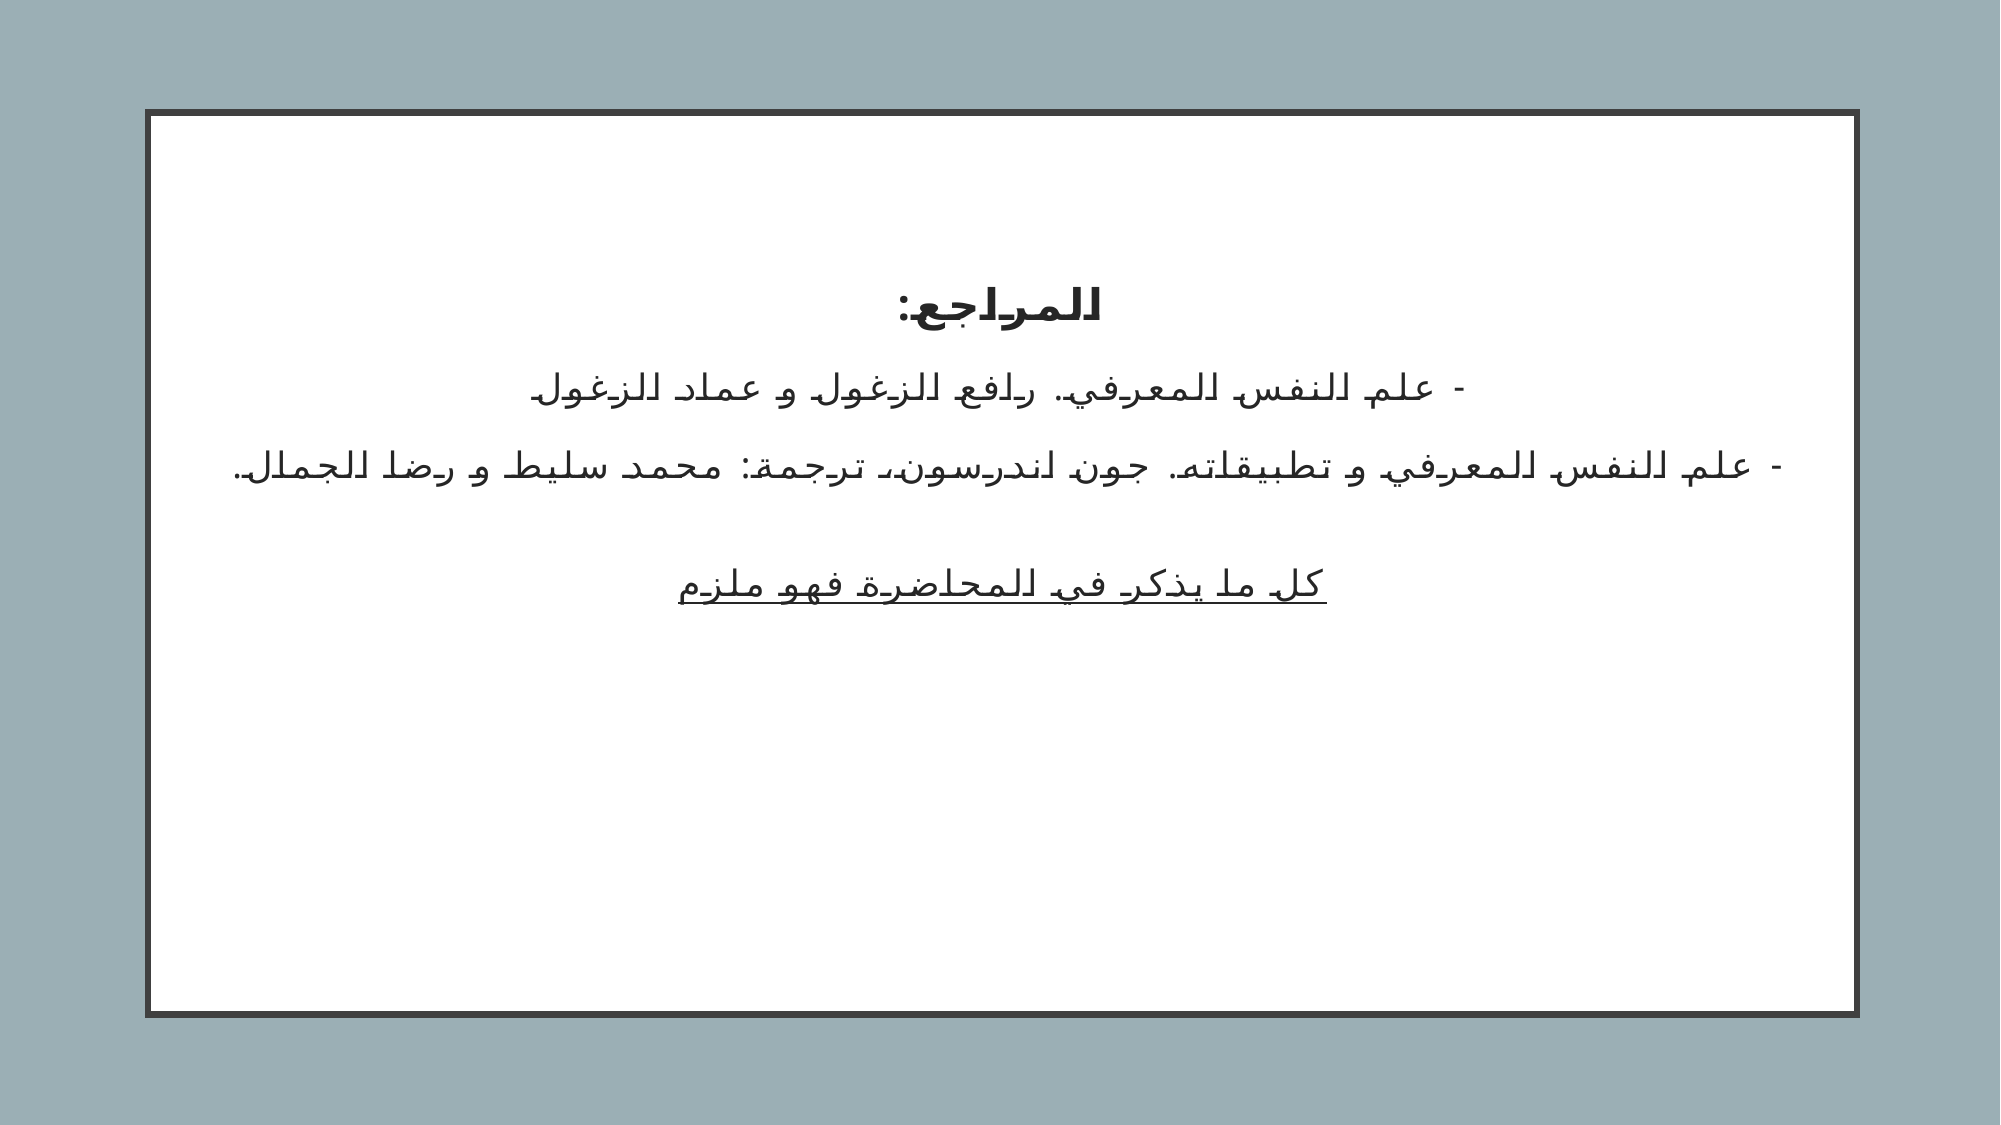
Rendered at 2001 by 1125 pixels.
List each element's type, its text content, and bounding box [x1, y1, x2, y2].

title المراجع: - علم النفس المعرفي. رافع الزغول و عماد الزغول - علم النفس المعرفي و تطبيقاته. جون اندرسون، ترجمة: محمد سليط و رضا الجمال. كل ما يذكر في المحاضرة فهو ملزم [145, 109, 1860, 1018]
